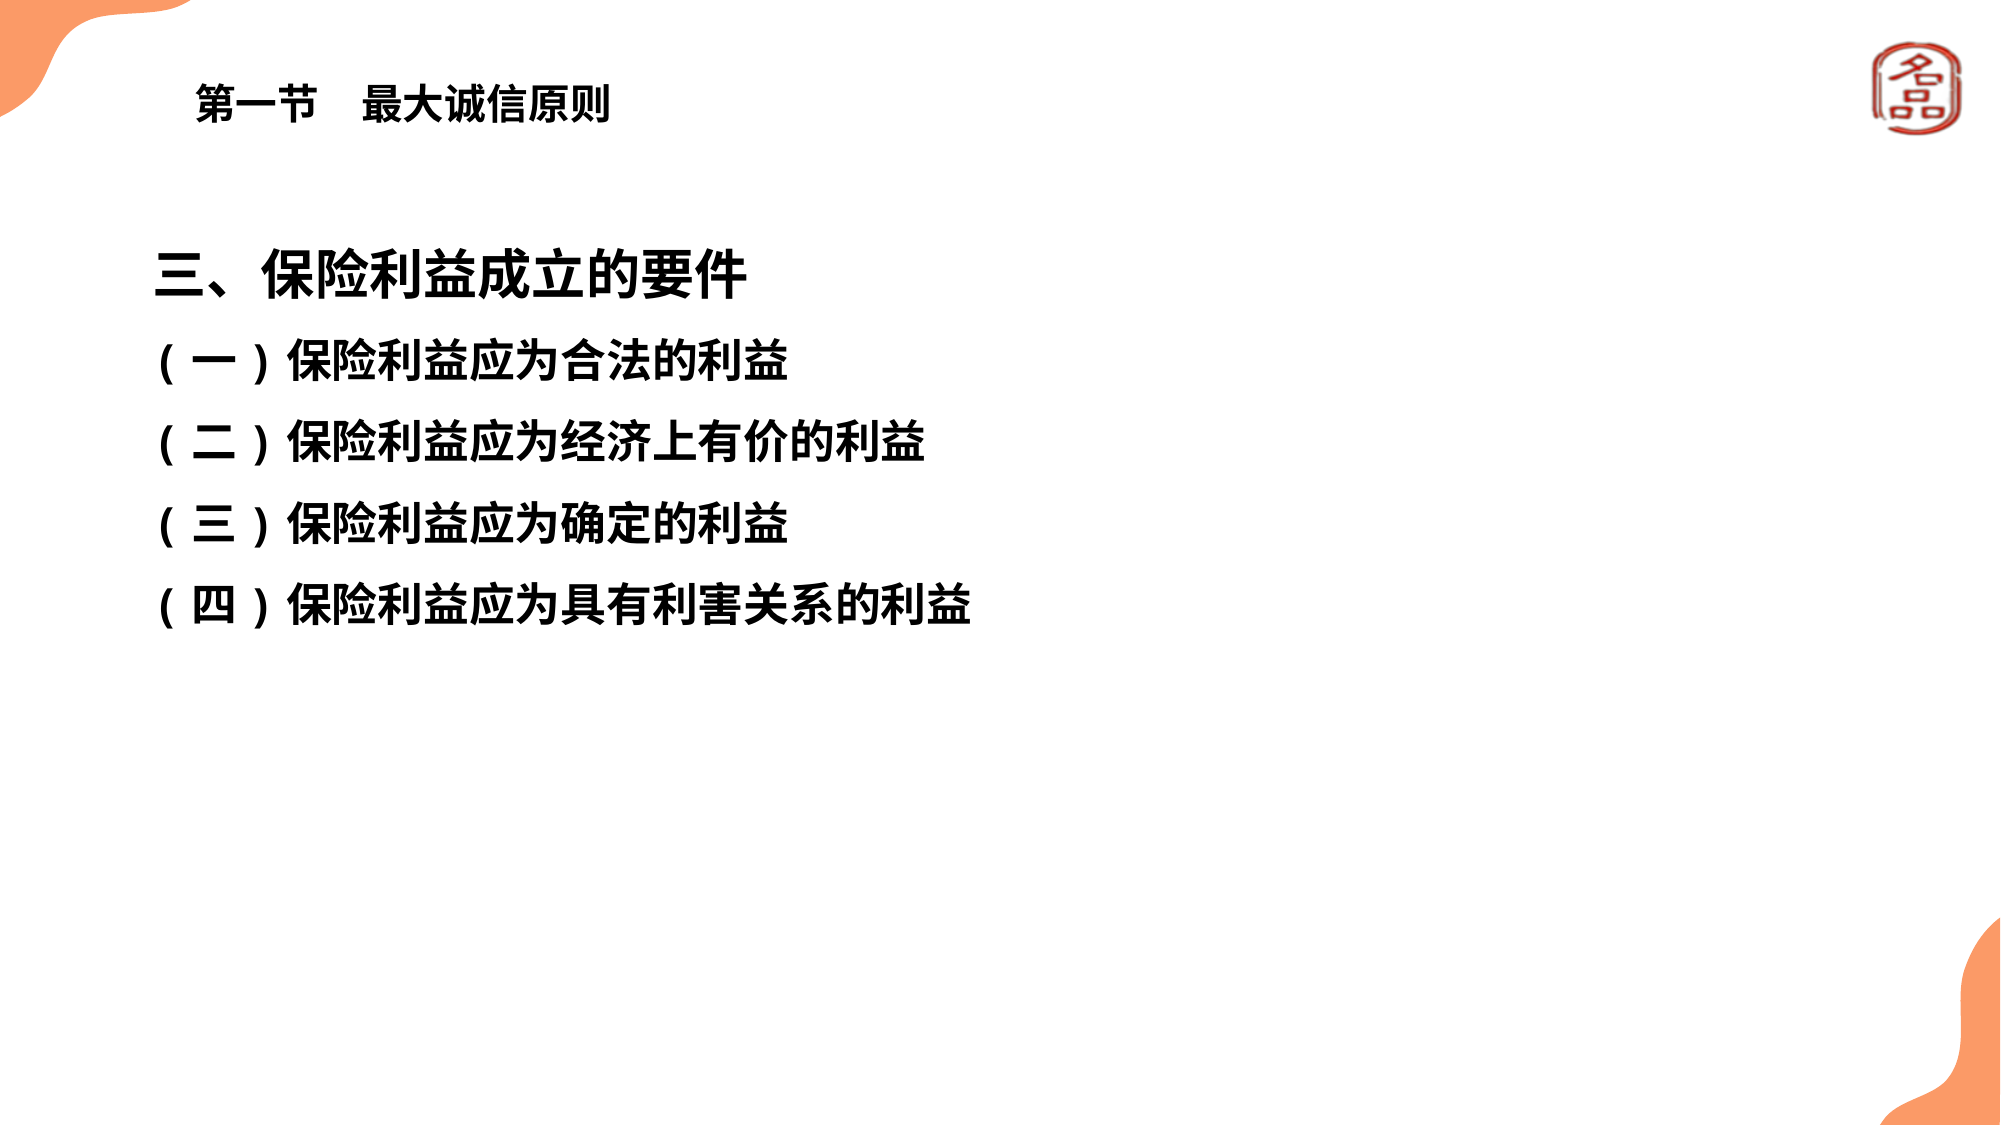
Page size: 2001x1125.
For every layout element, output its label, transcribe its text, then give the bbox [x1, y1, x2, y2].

picture [1861, 10, 1990, 147]
list 三、保险利益成立的要件 (一)保险利益应为合法的利益 (二)保险利益应为经济上有价的利益 (三)保险利益应为确定的利益 (四)保险利益应为具有利害关系的利益 [137, 217, 1863, 1031]
title 第一节 最大诚信原则 [137, 60, 1863, 152]
